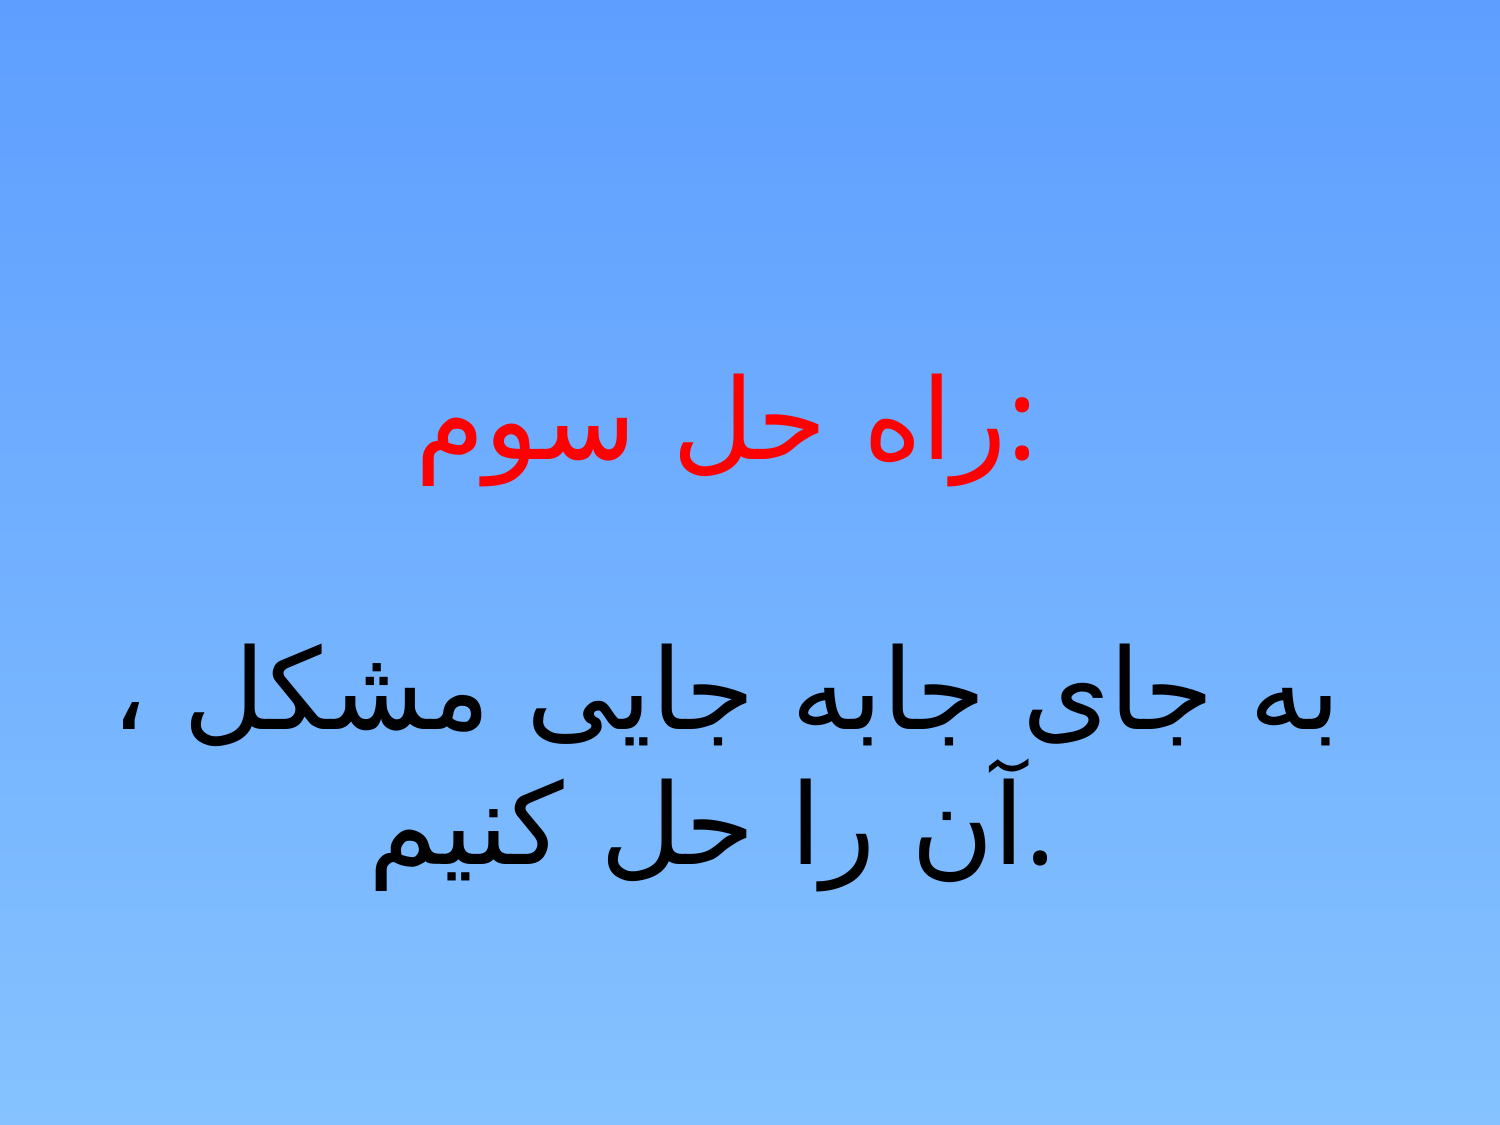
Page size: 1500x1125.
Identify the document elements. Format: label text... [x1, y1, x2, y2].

text_box راه حل سوم: به جای جابه جایی مشکل ، آن را حل کنیم. [46, 339, 1407, 895]
